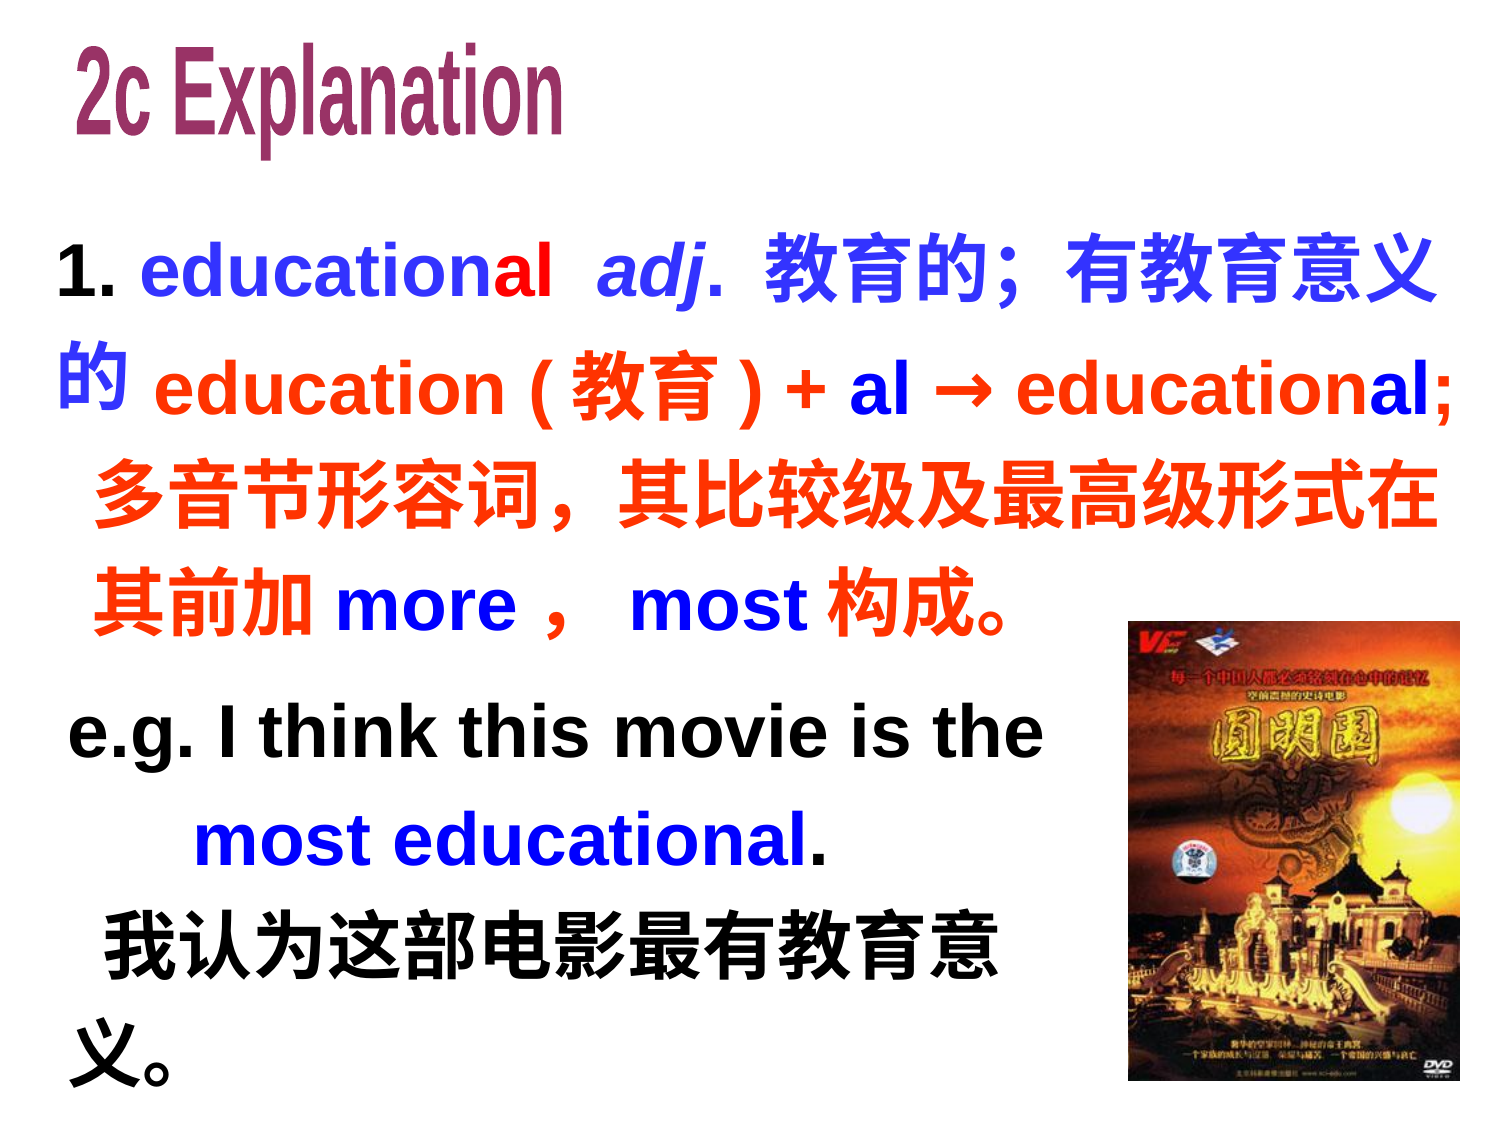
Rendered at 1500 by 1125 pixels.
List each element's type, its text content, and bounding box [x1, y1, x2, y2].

picture [1127, 621, 1460, 1081]
text_box education (教育) + al → educational; 多音节形容词，其比较级及最高级形式在其前加more，most构成。 [76, 314, 1483, 654]
text_box e.g. I think this movie is the most educational. 我认为这部电影最有教育意义。 [53, 656, 1164, 1104]
text_box 1. educational adj. 教育的；有教育意义的 [41, 196, 1459, 427]
